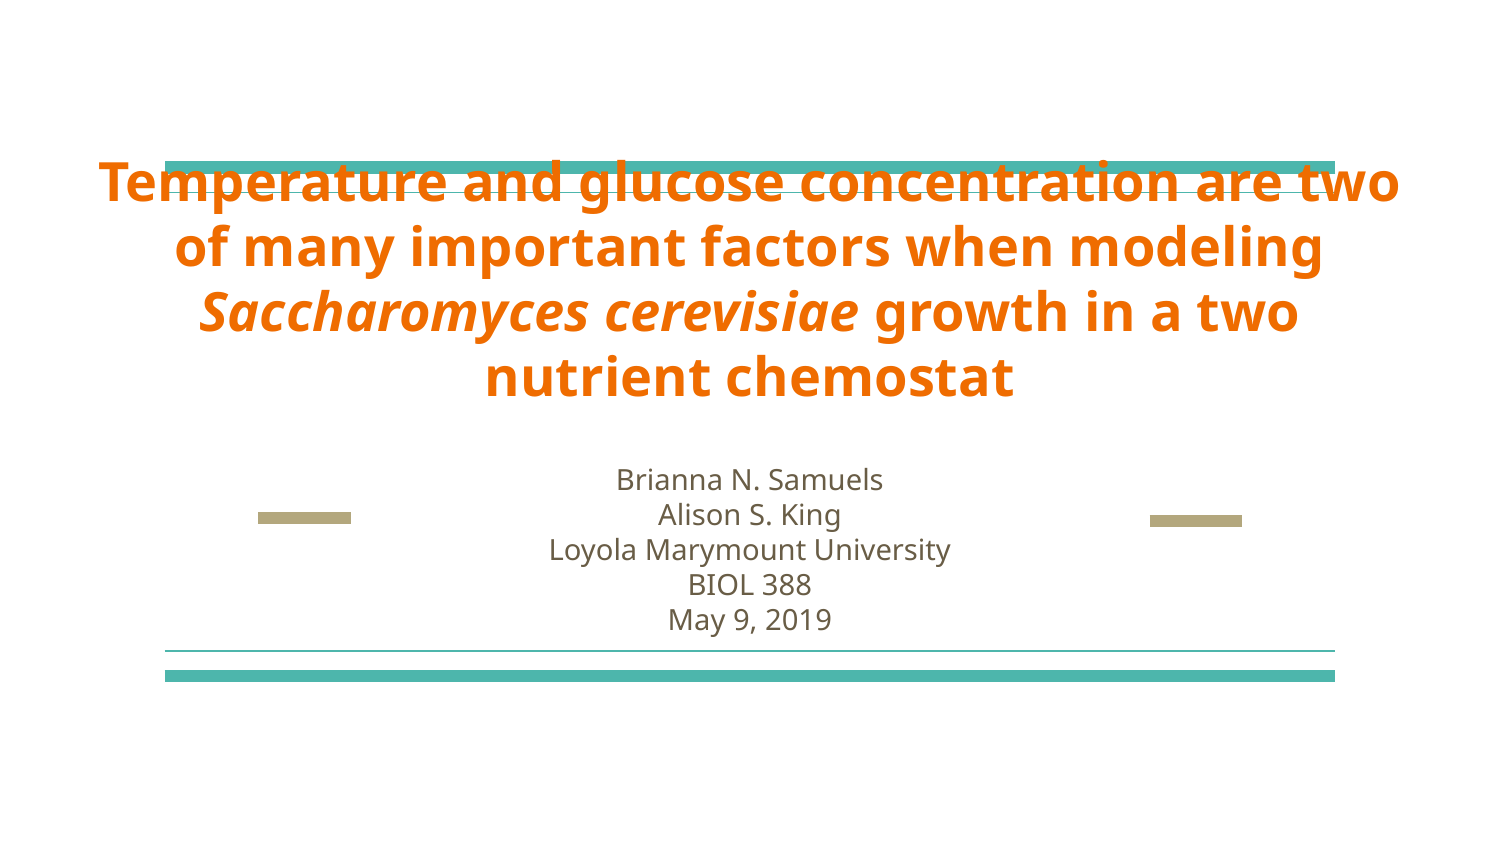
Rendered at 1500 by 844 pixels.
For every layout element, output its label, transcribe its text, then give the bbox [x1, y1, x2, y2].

title Temperature and glucose concentration are two of many important factors when modeling Saccharomyces cerevisiae growth in a two nutrient chemostat [67, 254, 1433, 422]
subtitle Brianna N. Samuels Alison S. King Loyola Marymount University BIOL 388 May 9, 2019 [350, 446, 1150, 577]
